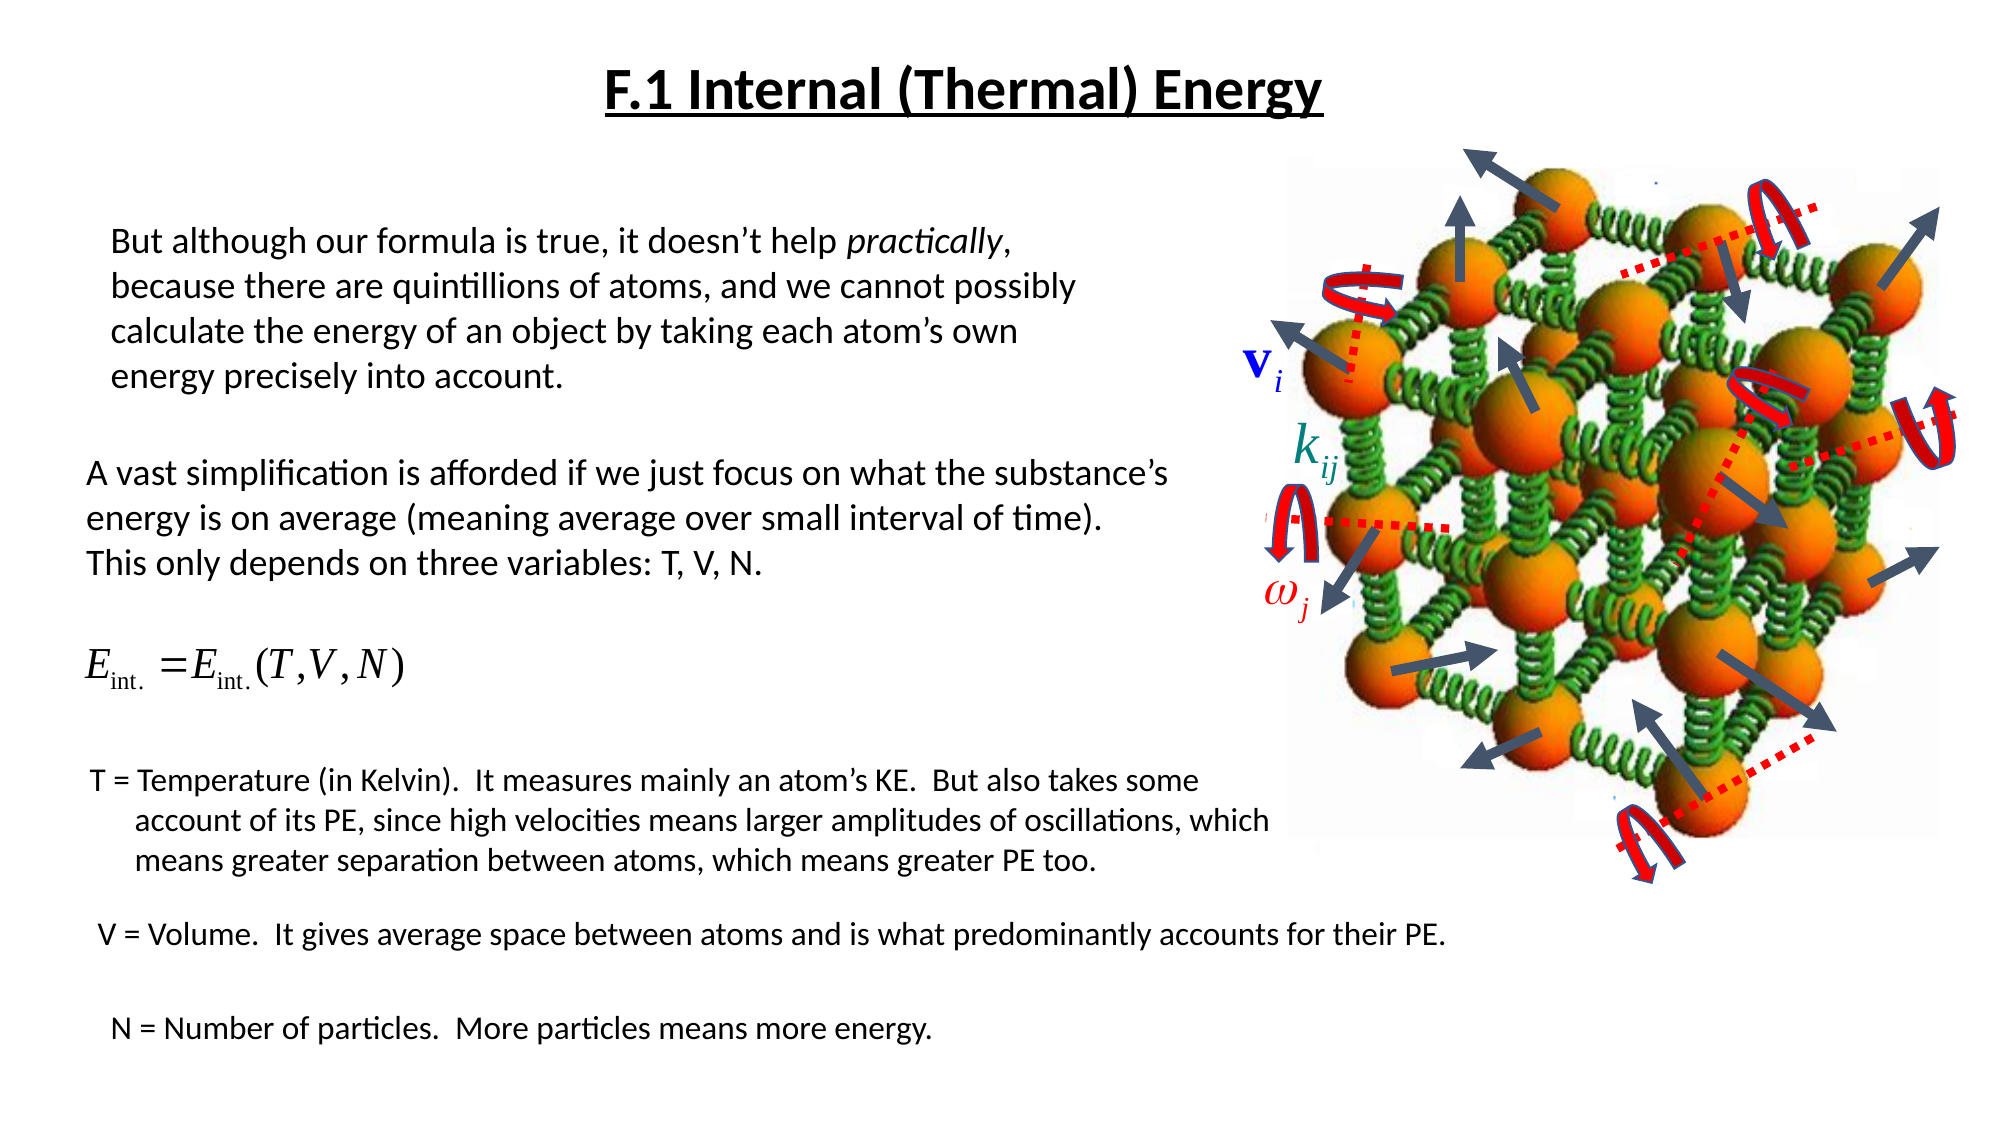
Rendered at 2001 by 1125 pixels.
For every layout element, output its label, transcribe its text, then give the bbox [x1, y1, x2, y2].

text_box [1286, 155, 1940, 852]
text_box N = Number of particles. More particles means more energy. [95, 998, 965, 1054]
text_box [77, 634, 414, 701]
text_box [1868, 546, 1940, 584]
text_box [1348, 264, 1368, 383]
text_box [1265, 517, 1450, 529]
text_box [1880, 206, 1940, 289]
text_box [1462, 148, 1558, 209]
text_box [1676, 370, 1774, 565]
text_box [1774, 475, 1789, 529]
text_box [1274, 485, 1286, 517]
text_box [1720, 275, 1746, 324]
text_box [1232, 319, 1295, 407]
text_box [1940, 389, 1957, 414]
text_box T = Temperature (in Kelvin). It measures mainly an atom’s KE. But also takes some account of its PE, since high velocities means larger amplitudes of oscillations, which means greater separation between atoms, which means greater PE too. [74, 751, 1346, 886]
text_box V = Volume. It gives average space between atoms and is what predominantly accounts for their PE. [82, 904, 1464, 960]
text_box [1263, 529, 1286, 554]
text_box [1626, 852, 1658, 885]
text_box But although our formula is true, it doesn’t help practically, because there are quintillions of atoms, and we cannot possibly calculate the energy of an object by taking each atom’s own energy precisely into account. [95, 208, 1093, 404]
text_box F.1 Internal (Thermal) Energy [589, 50, 1411, 131]
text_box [1391, 649, 1499, 672]
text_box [1285, 405, 1353, 498]
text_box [1498, 336, 1536, 412]
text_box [1621, 206, 1817, 275]
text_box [1790, 414, 1956, 468]
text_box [1613, 737, 1813, 852]
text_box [1256, 554, 1319, 634]
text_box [1460, 731, 1541, 769]
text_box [1320, 529, 1377, 615]
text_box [1295, 320, 1348, 371]
text_box A vast simplification is afforded if we just focus on what the substance’s energy is on average (meaning average over small interval of time). This only depends on three variables: T, V, N. [71, 440, 1185, 591]
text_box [1631, 698, 1706, 737]
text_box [1718, 652, 1837, 732]
text_box [1662, 852, 1687, 871]
